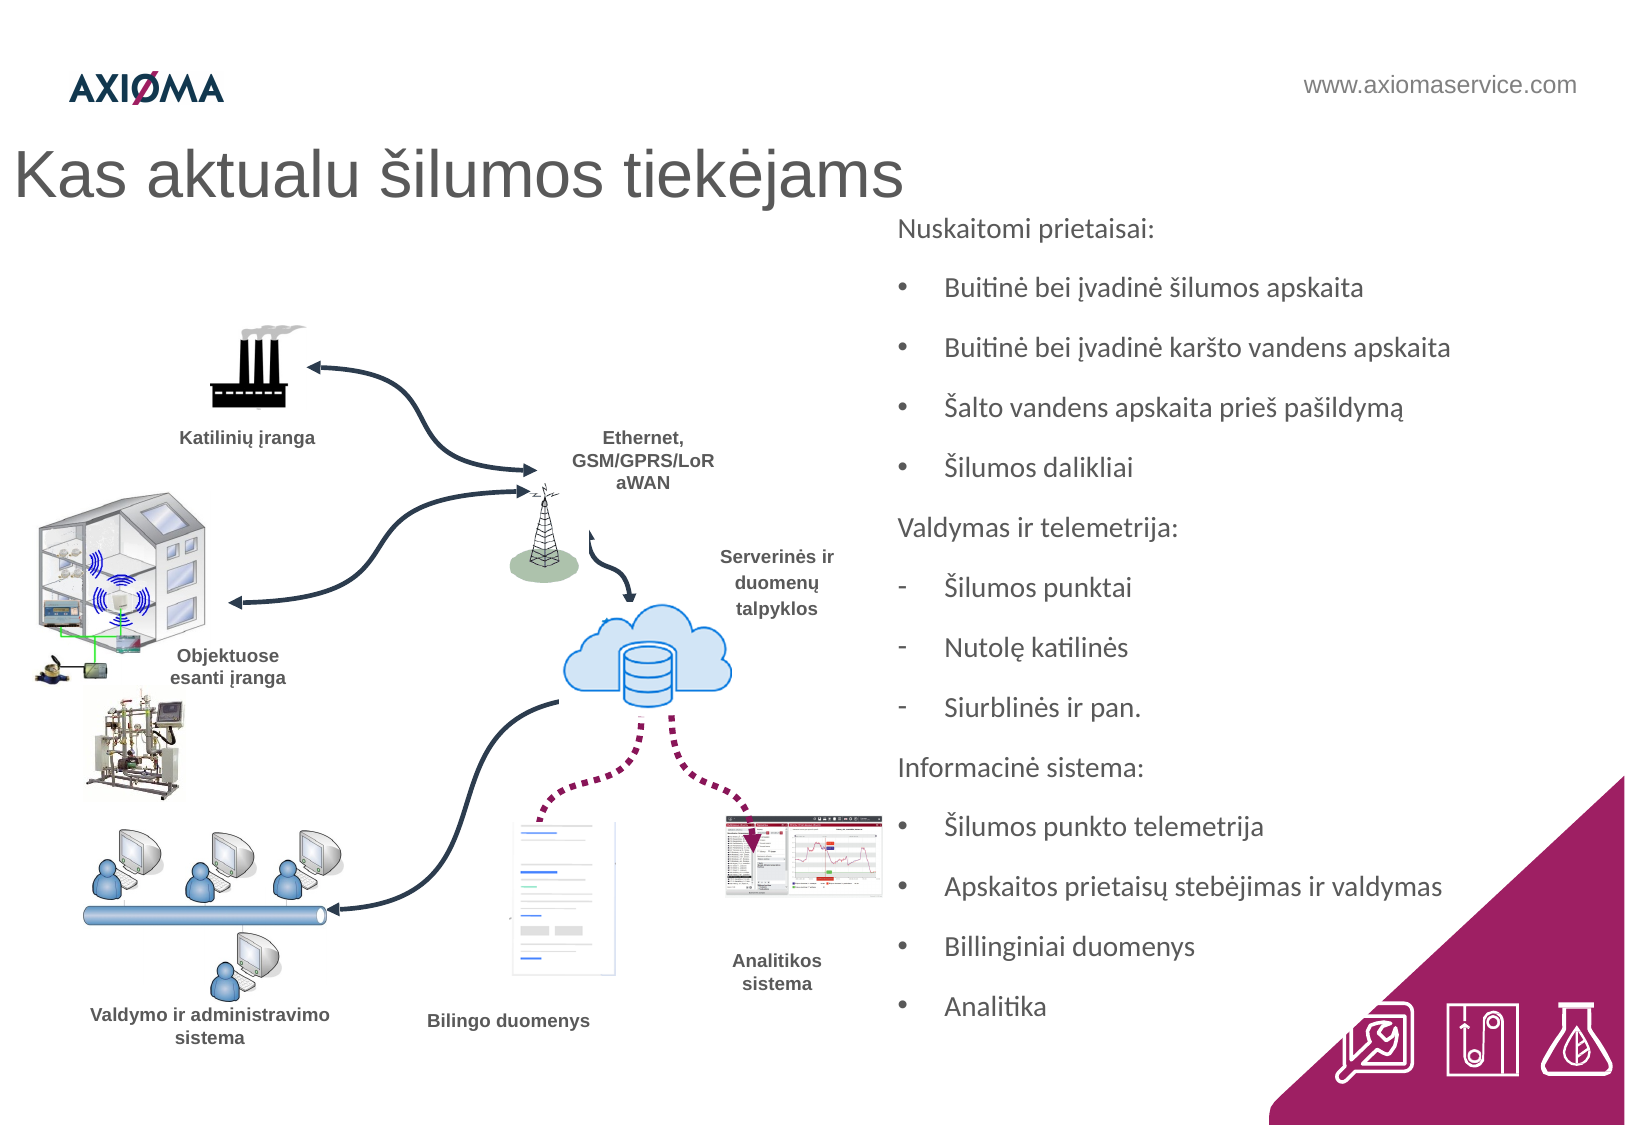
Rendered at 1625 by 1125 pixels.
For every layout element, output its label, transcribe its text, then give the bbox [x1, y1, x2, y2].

text_box Nuskaitomi prietaisai: Buitinė bei įvadinė šilumos apskaita Buitinė bei įvadinė karšto vandens apskaita Šalto vandens apskaita prieš pašildymą Šilumos dalikliai Valdymas ir telemetrija: Šilumos punktai Nutolę katilinės Siurblinės ir pan. Informacinė sistema: Šilumos punkto telemetrija Apskaitos prietaisų stebėjimas ir valdymas Billinginiai duomenys Analitika [895, 184, 1581, 1125]
picture [69, 71, 224, 105]
picture [559, 602, 735, 713]
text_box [1268, 772, 1625, 1125]
picture [871, 815, 883, 898]
text_box Kas aktualu šilumos tiekėjams [13, 129, 1161, 212]
picture [508, 822, 616, 976]
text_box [32, 324, 871, 1057]
